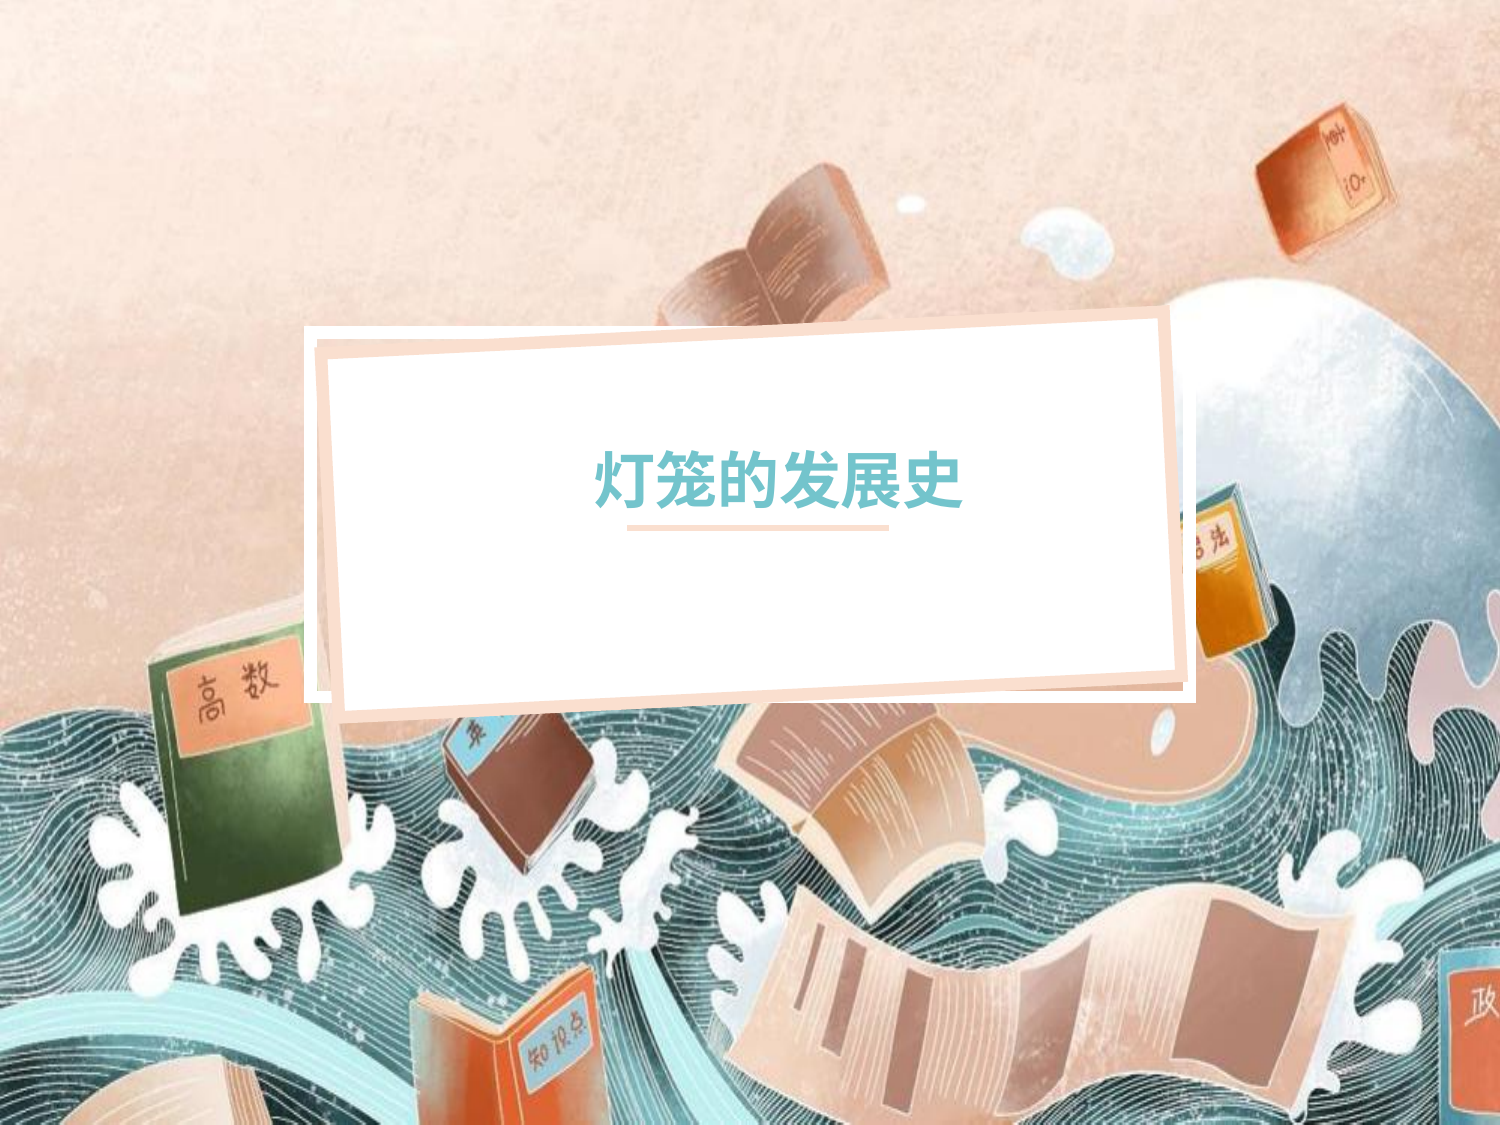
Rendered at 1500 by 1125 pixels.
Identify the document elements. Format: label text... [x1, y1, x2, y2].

picture [0, 0, 1500, 1125]
title 灯笼的发展史 [492, 432, 1067, 524]
